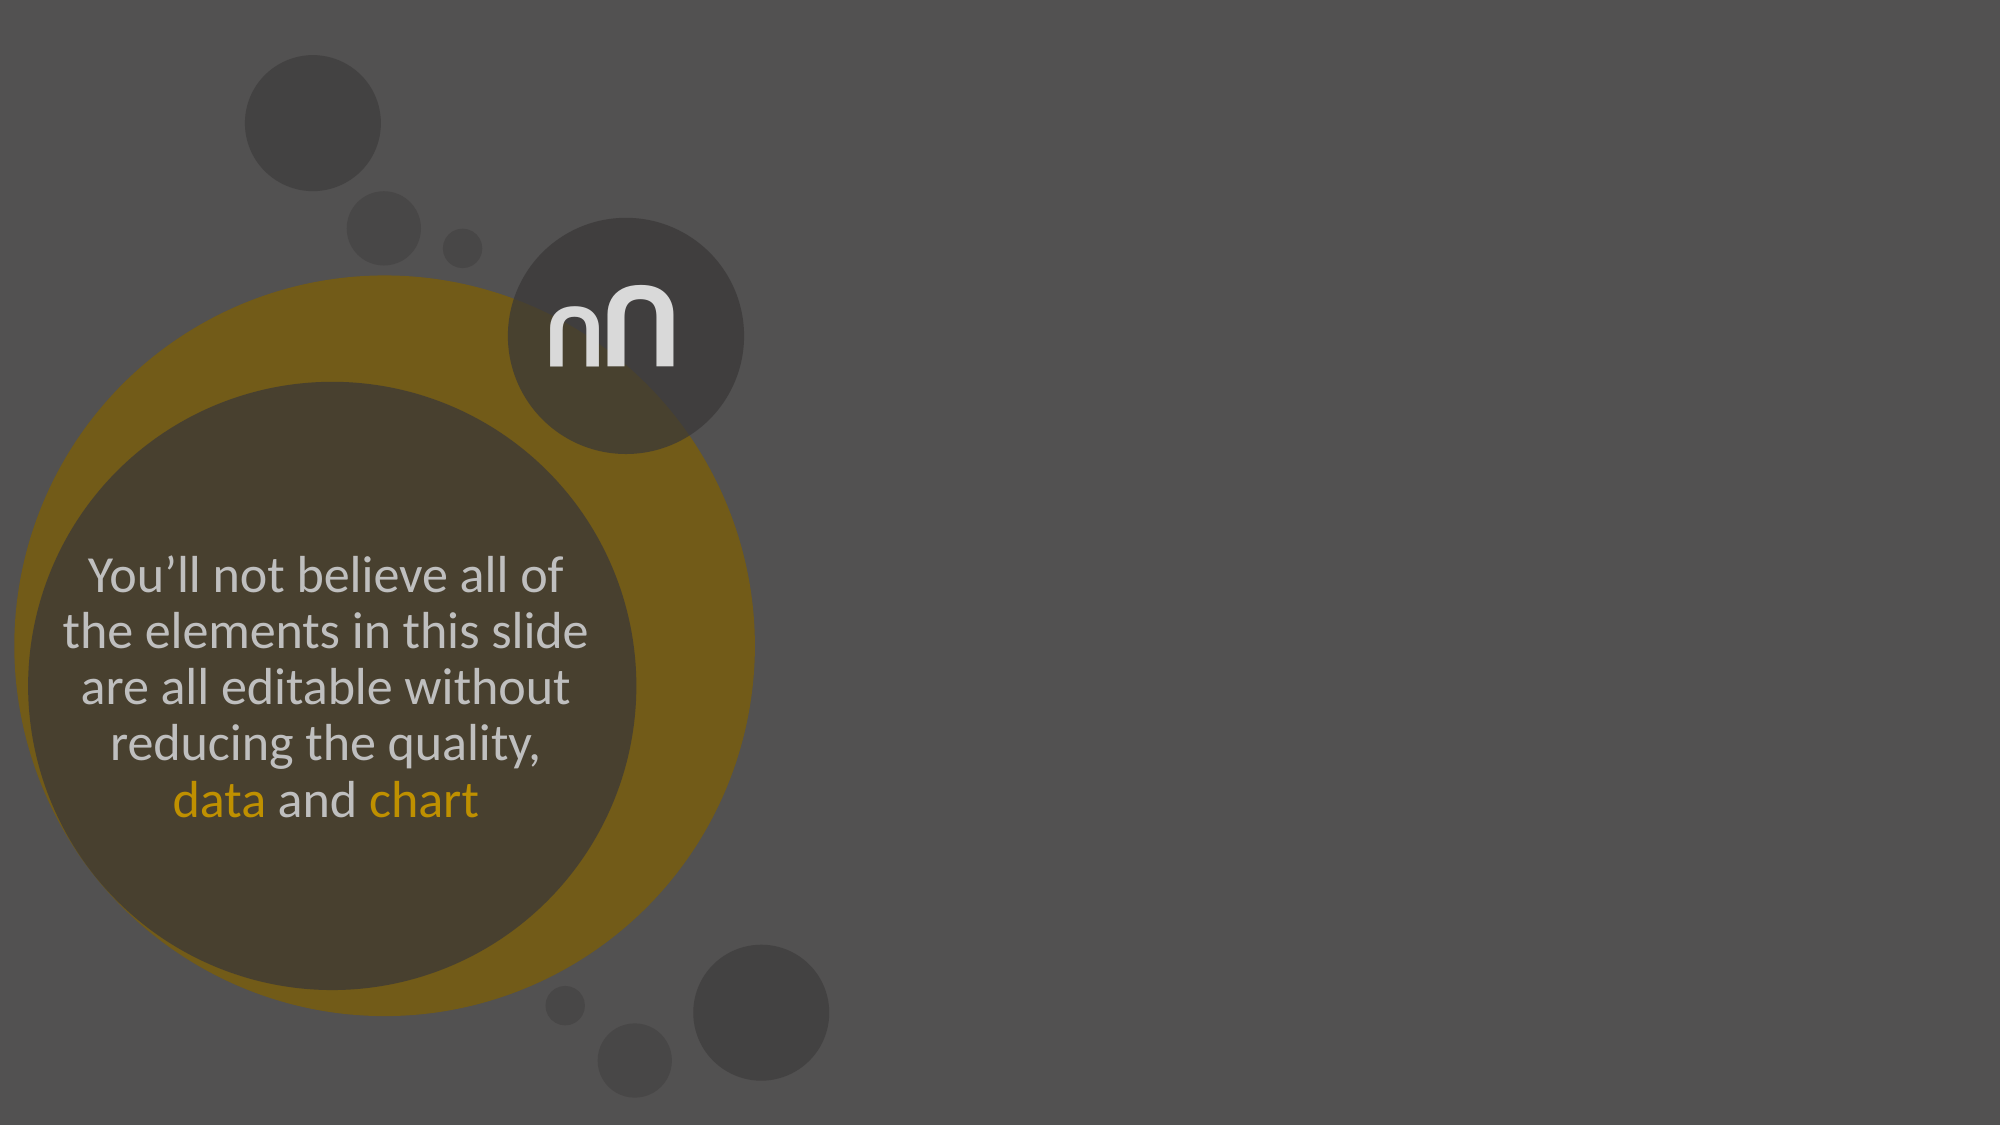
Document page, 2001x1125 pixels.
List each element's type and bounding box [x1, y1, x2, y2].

text_box [0, 0, 2000, 1125]
text_box [582, 254, 699, 406]
